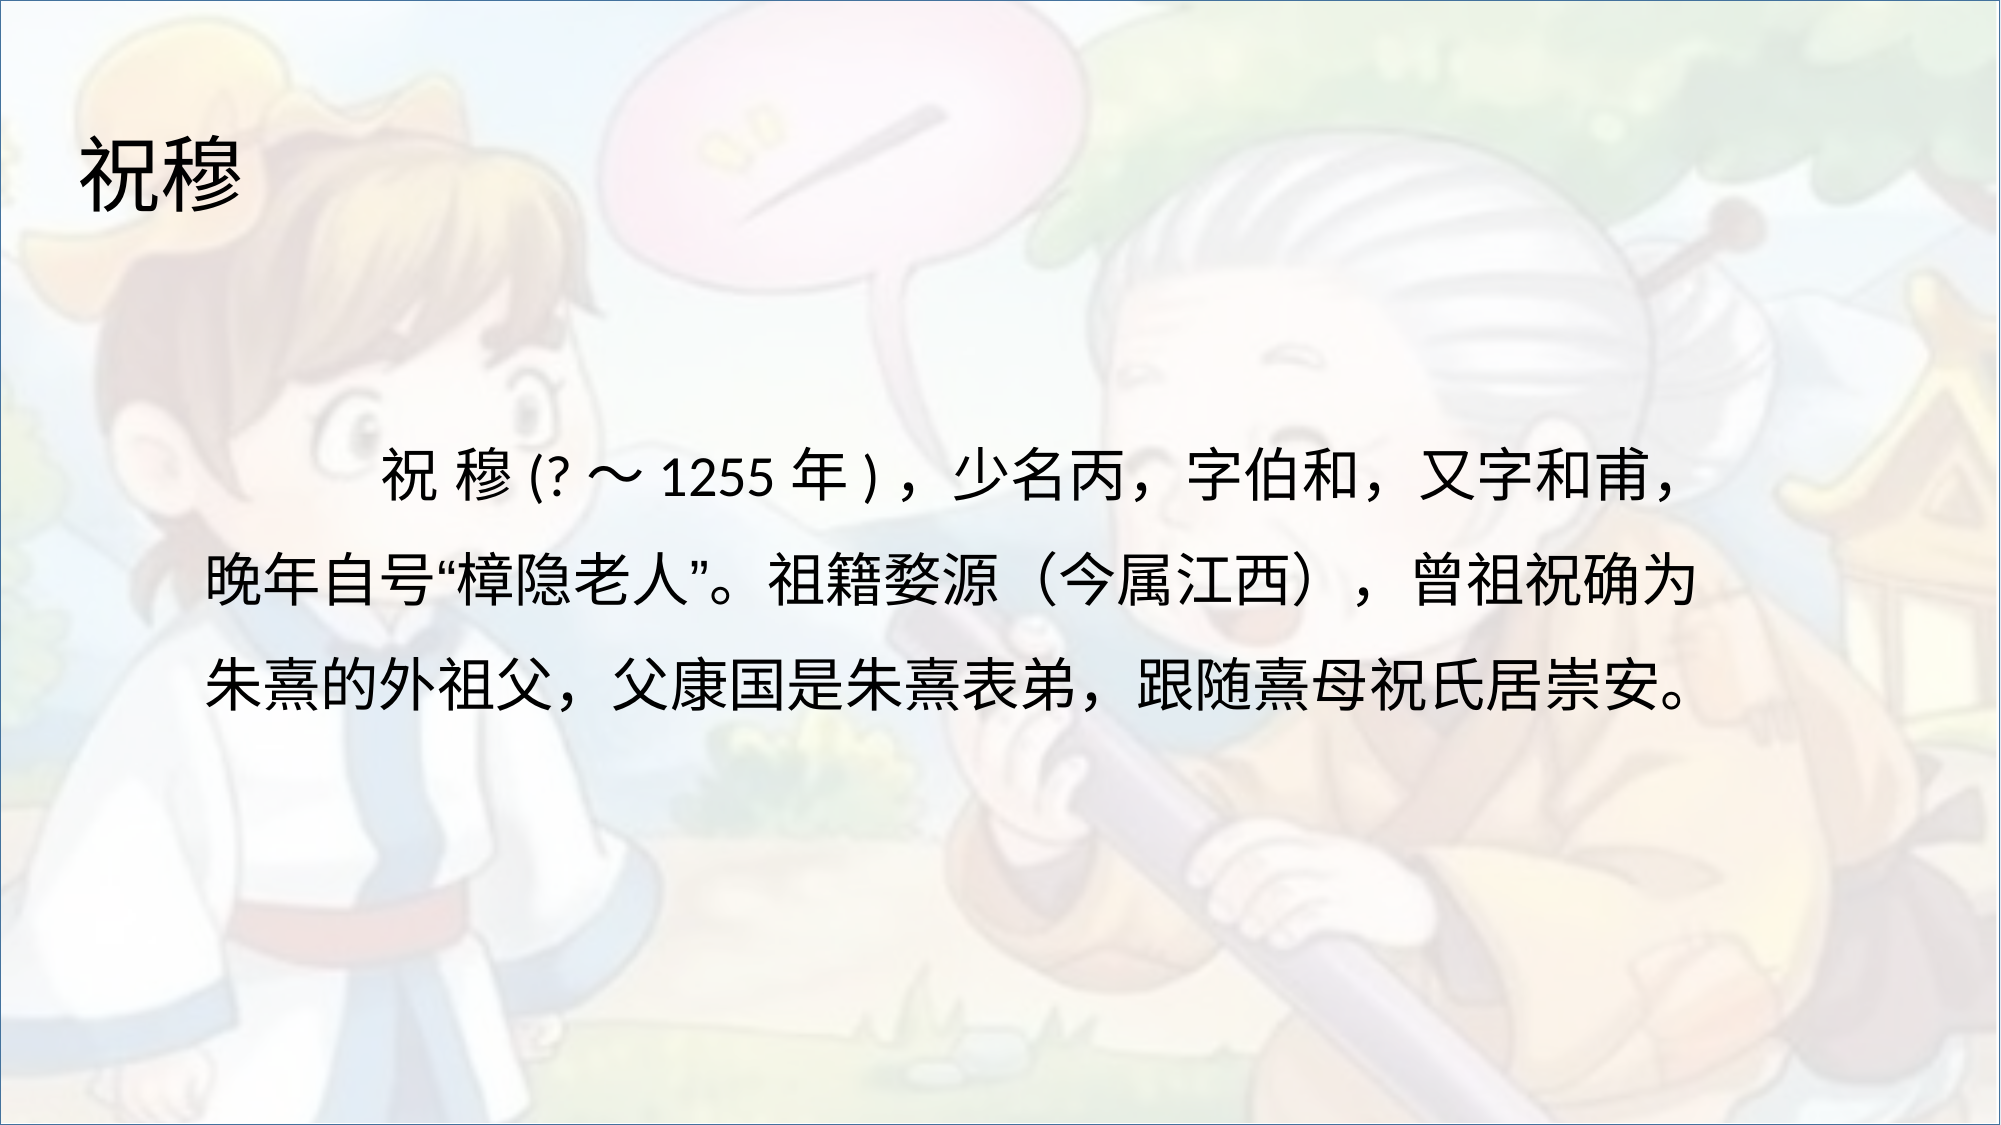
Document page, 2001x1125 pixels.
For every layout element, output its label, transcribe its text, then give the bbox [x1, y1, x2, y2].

text_box 祝穆 [62, 114, 1363, 230]
text_box 祝 穆(?～1255年)，少名丙，字伯和，又字和甫，晚年自号“樟隐老人”。祖籍婺源（今属江西），曾祖祝确为朱熹的外祖父，父康国是朱熹表弟，跟随熹母祝氏居崇安。 [189, 396, 1719, 726]
